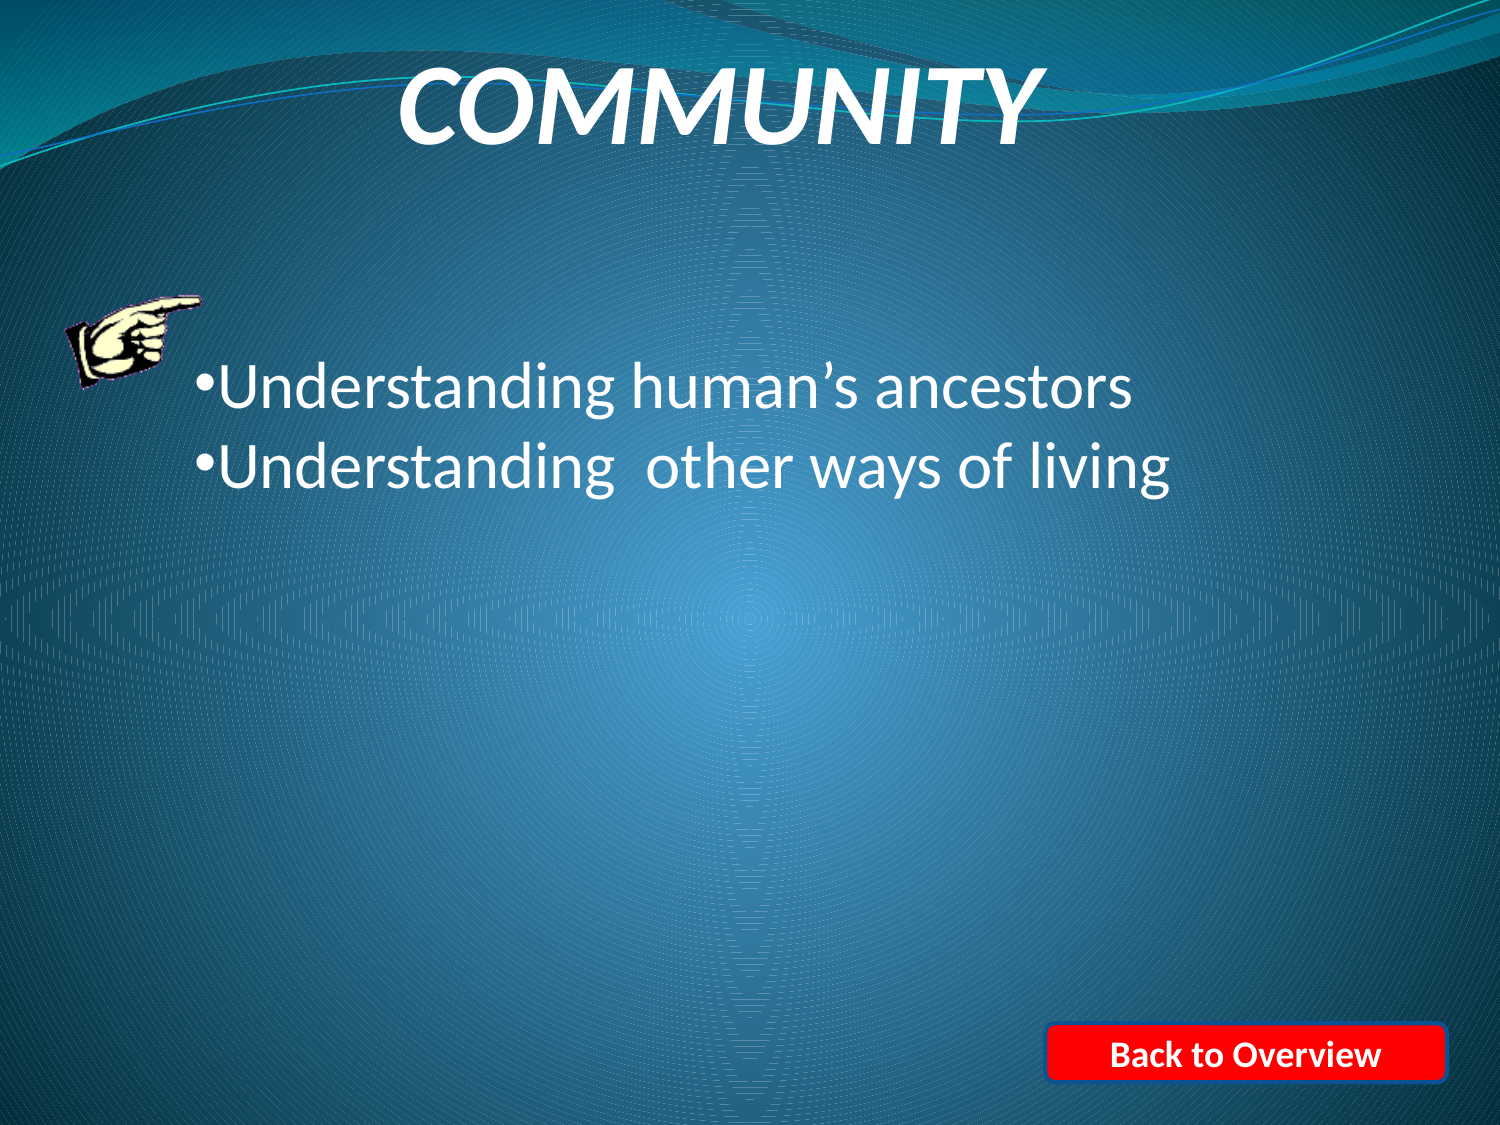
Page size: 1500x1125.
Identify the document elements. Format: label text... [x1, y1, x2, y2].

picture [64, 278, 248, 391]
text_box COMMUNITY [76, 54, 1365, 168]
text_box Back to Overview [1043, 1021, 1449, 1085]
text_box Understanding human’s ancestors Understanding other ways of living [194, 334, 1400, 917]
